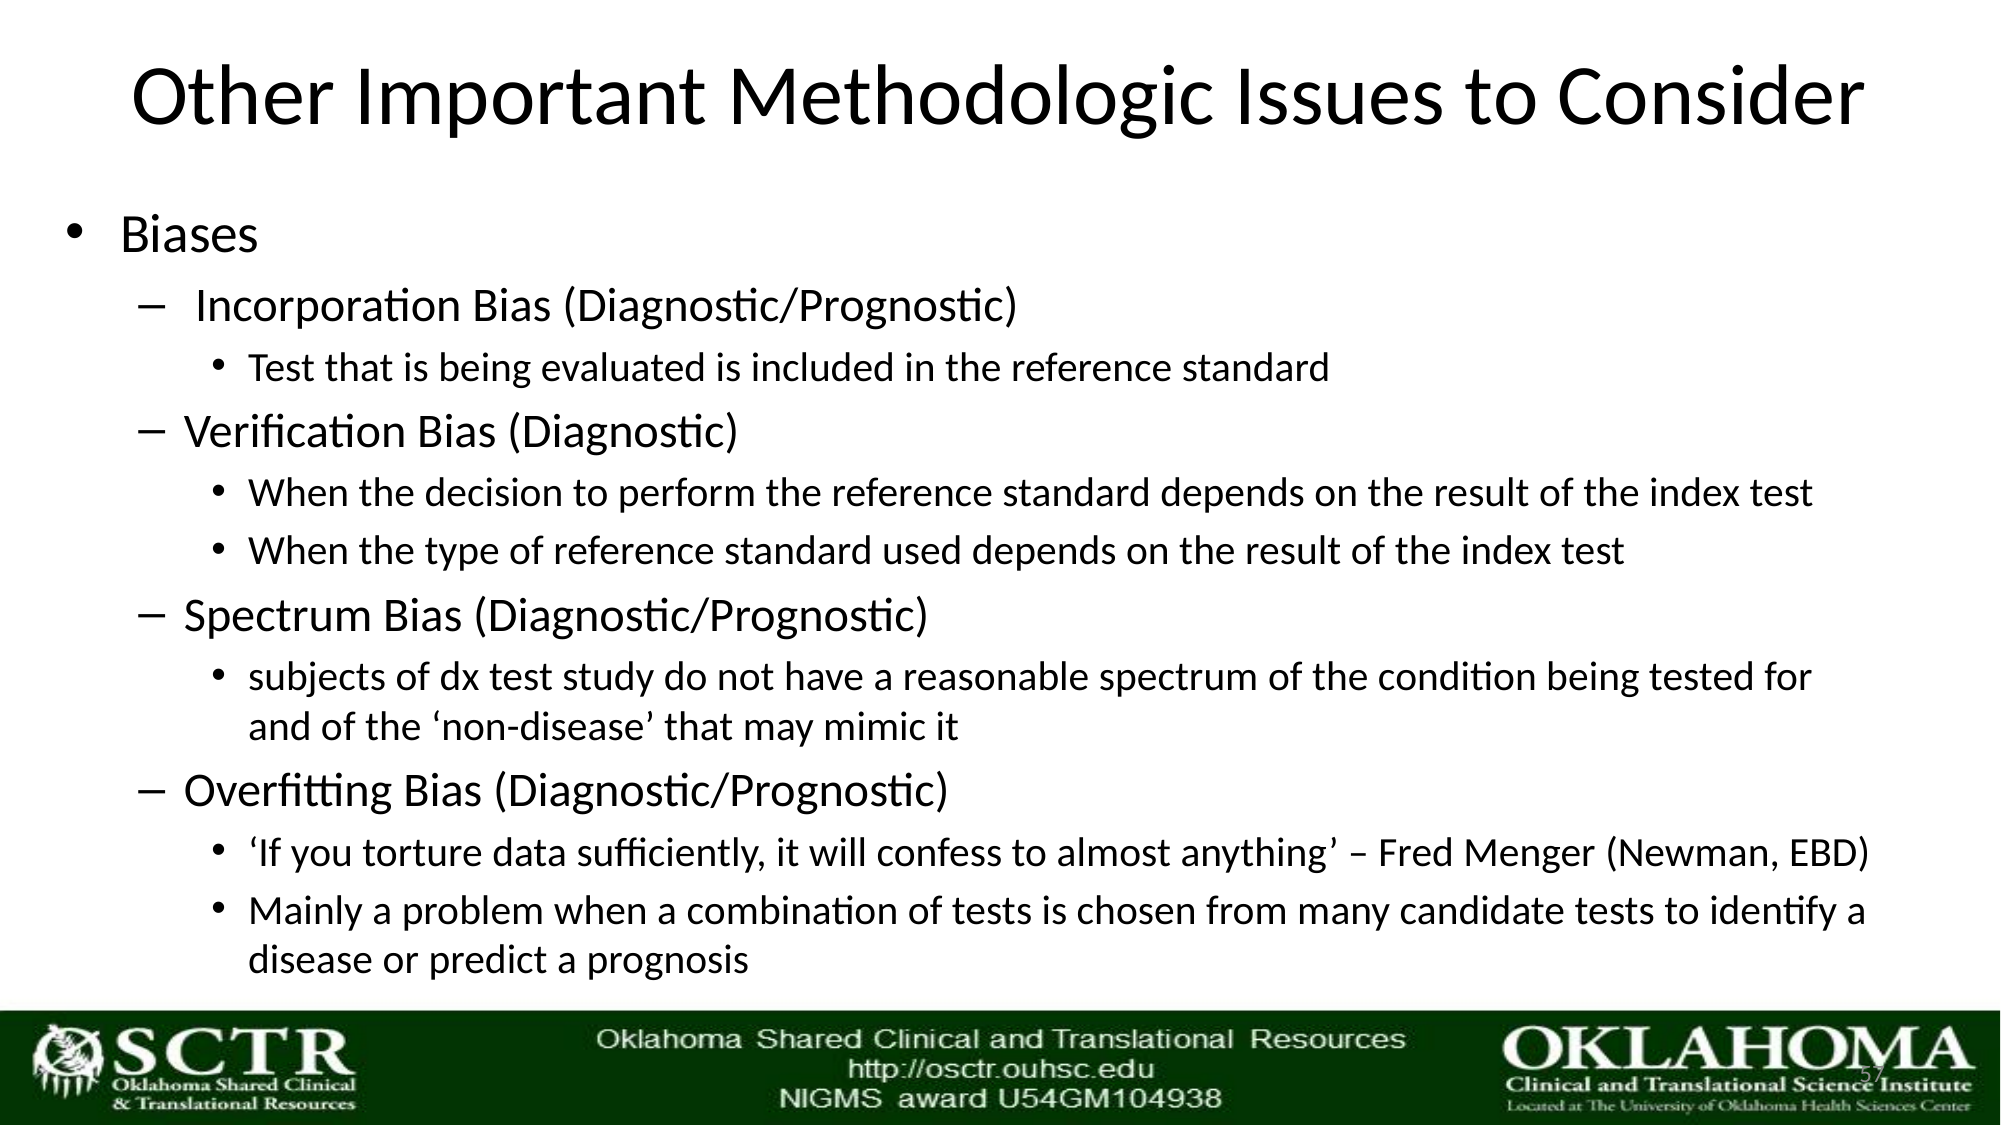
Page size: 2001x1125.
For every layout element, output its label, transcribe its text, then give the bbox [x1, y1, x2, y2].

list Biases Incorporation Bias (Diagnostic/Prognostic) Test that is being evaluated is included in the reference standard Verification Bias (Diagnostic) When the decision to perform the reference standard depends on the result of the index test When the type of reference standard used depends on the result of the index test Spectrum Bias (Diagnostic/Prognostic) subjects of dx test study do not have a reasonable spectrum of the condition being tested for and of the ‘non-disease’ that may mimic it Overfitting Bias (Diagnostic/Prognostic) ‘If you torture data sufficiently, it will confess to almost anything’ – Fred Menger (Newman, EBD) Mainly a problem when a combination of tests is chosen from many candidate tests to identify a disease or predict a prognosis [50, 189, 1900, 1005]
slide_number 57 [1433, 1042, 1900, 1103]
picture [0, 0, 2001, 1125]
title Other Important Methodologic Issues to Consider [99, 28, 1900, 153]
